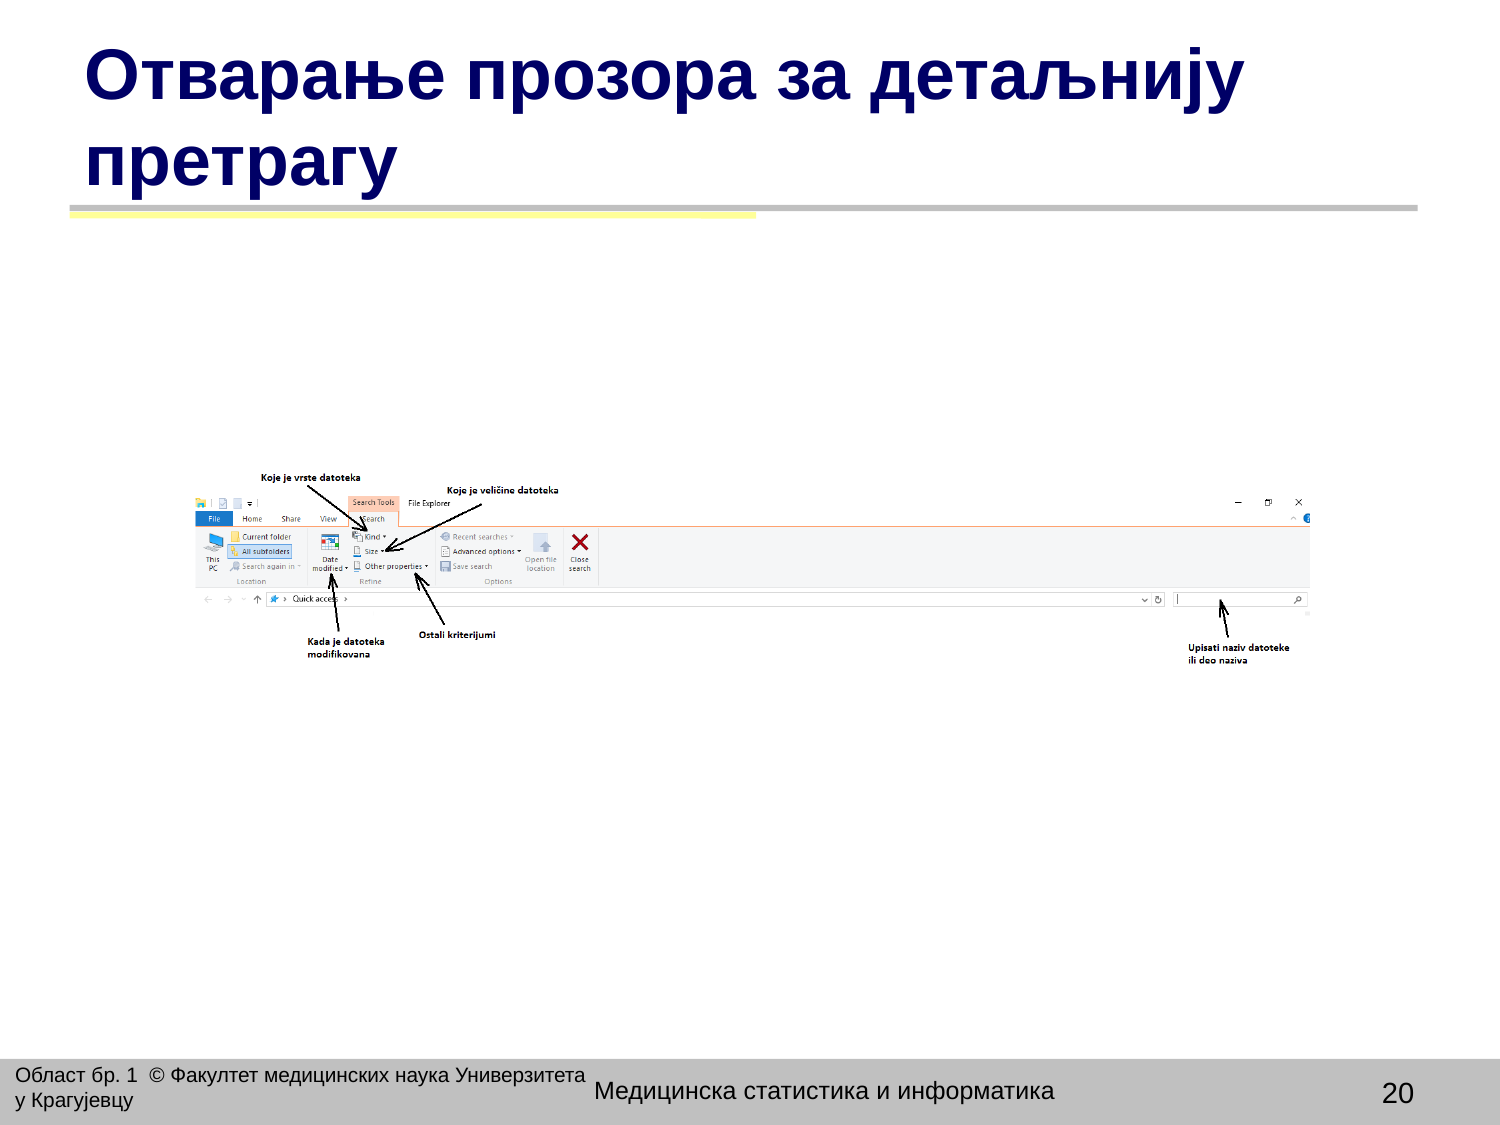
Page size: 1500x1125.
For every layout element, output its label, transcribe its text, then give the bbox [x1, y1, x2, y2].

slide_number 20 [1155, 1066, 1430, 1125]
slide_number Област бр. 1 © Факултет медицинских наука Универзитета у Крагујевцу [0, 1053, 614, 1108]
title Отварање прозора за детаљнију претрагу [69, 19, 1426, 208]
picture [190, 432, 1310, 692]
footer Медицинска статистика и информатика [512, 1066, 1138, 1125]
